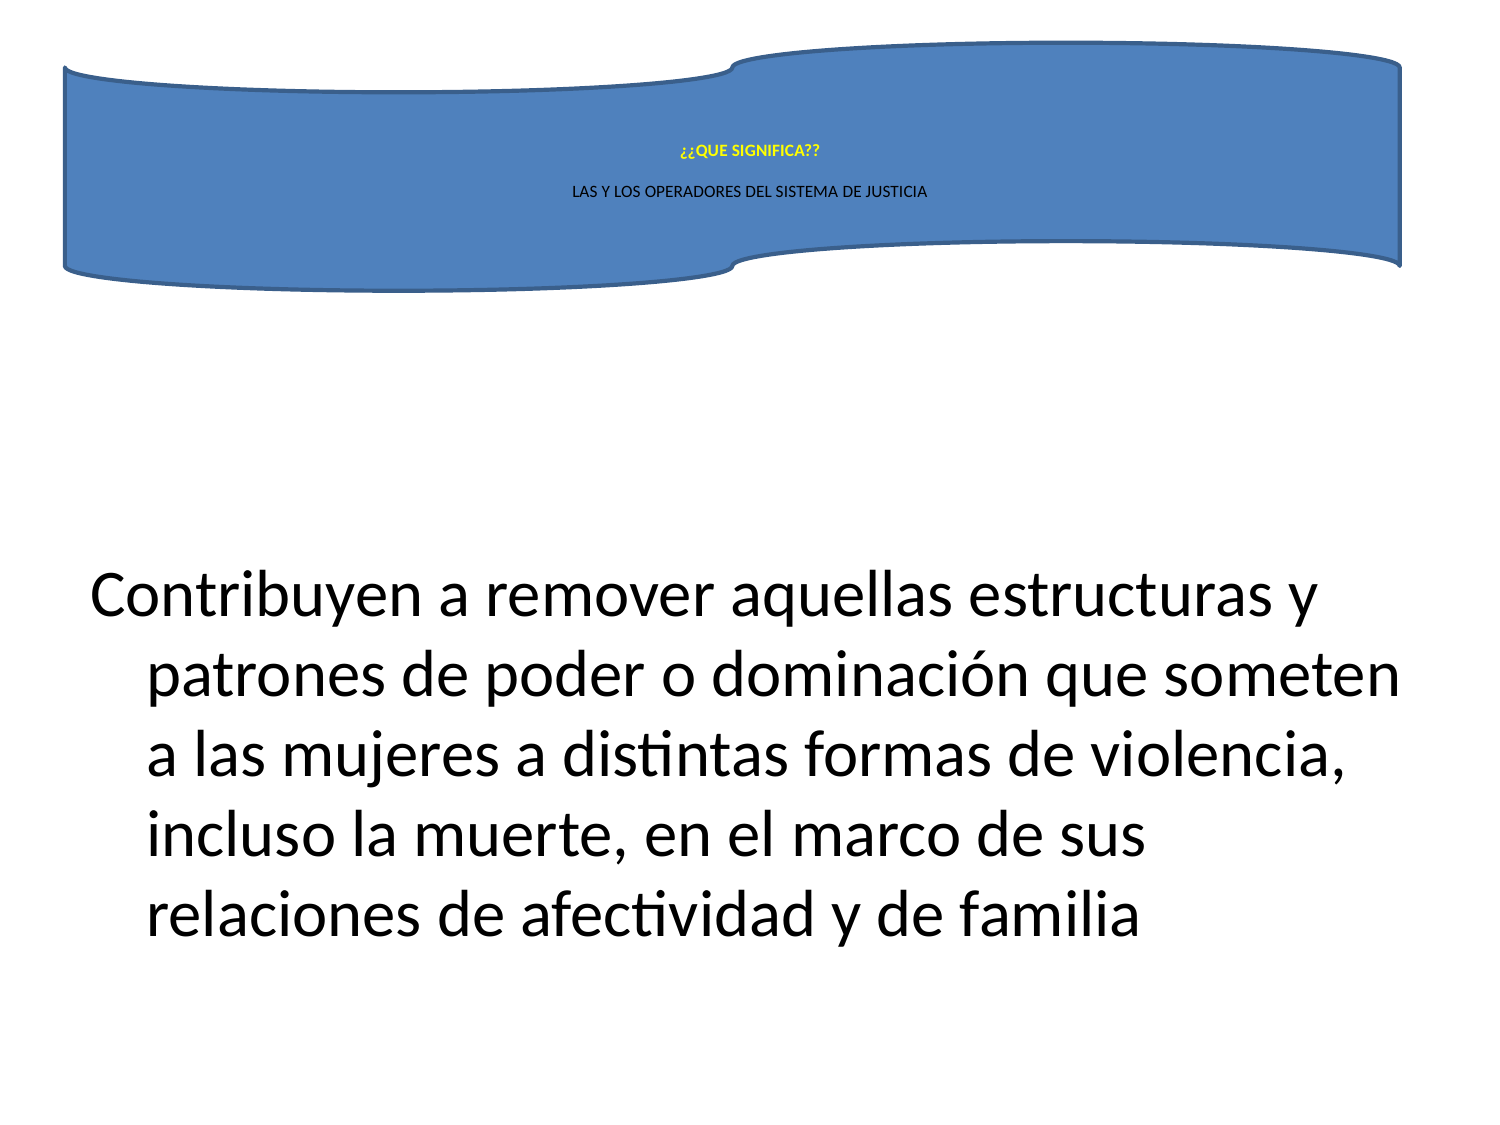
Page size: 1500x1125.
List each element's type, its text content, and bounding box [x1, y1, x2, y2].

list Contribuyen a remover aquellas estructuras y patrones de poder o dominación que someten a las mujeres a distintas formas de violencia, incluso la muerte, en el marco de sus relaciones de afectividad y de familia [75, 262, 1425, 1005]
text_box [62, 65, 1402, 275]
text_box [875, 40, 1257, 45]
title ¿¿QUE SIGNIFICA?? LAS Y LOS OPERADORES DEL SISTEMA DE JUSTICIA [75, 45, 1425, 233]
